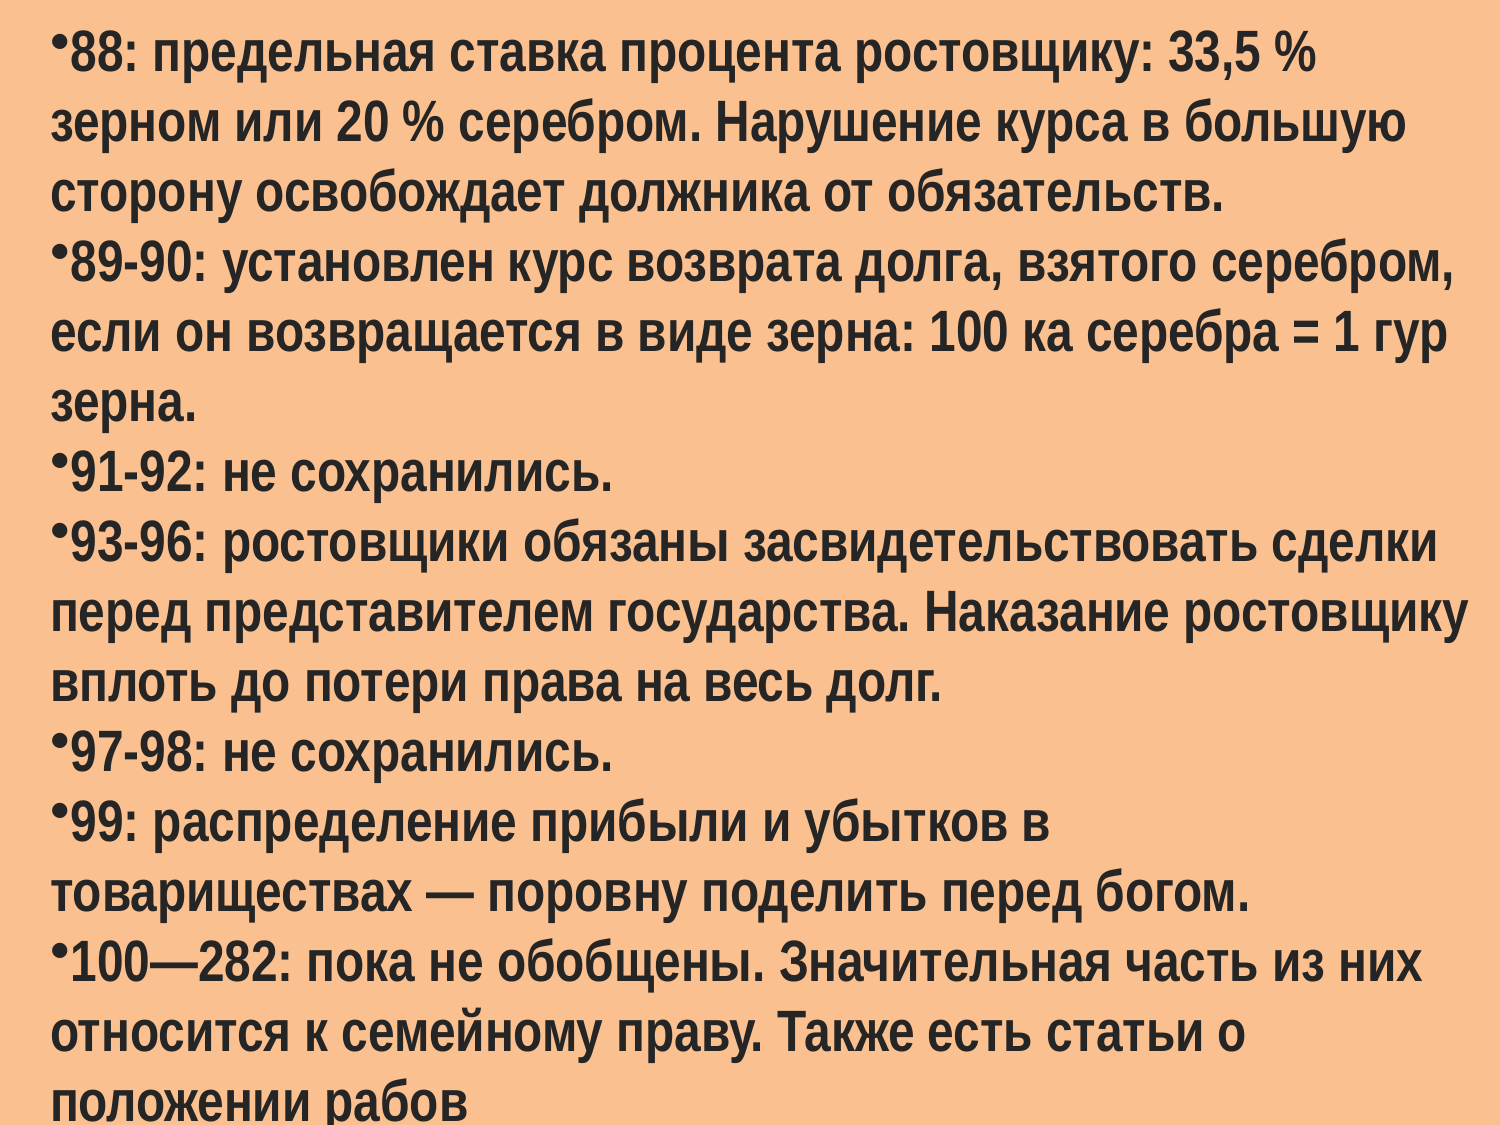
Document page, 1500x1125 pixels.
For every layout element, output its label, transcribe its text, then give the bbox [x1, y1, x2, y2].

text_box 88: предельная ставка процента ростовщику: 33,5 % зерном или 20 % серебром. Нарушение курса в большую сторону освобождает должника от обязательств. 89-90: установлен курс возврата долга, взятого серебром, если он возвращается в виде зерна: 100 ка серебра = 1 гур зерна. 91-92: не сохранились. 93-96: ростовщики обязаны засвидетельствовать сделки перед представителем государства. Наказание ростовщику вплоть до потери права на весь долг. 97-98: не сохранились. 99: распределение прибыли и убытков в товариществах — поровну поделить перед богом. 100—282: пока не обобщены. Значительная часть из них относится к семейному праву. Также есть статьи о положении рабов [35, 5, 1500, 1125]
